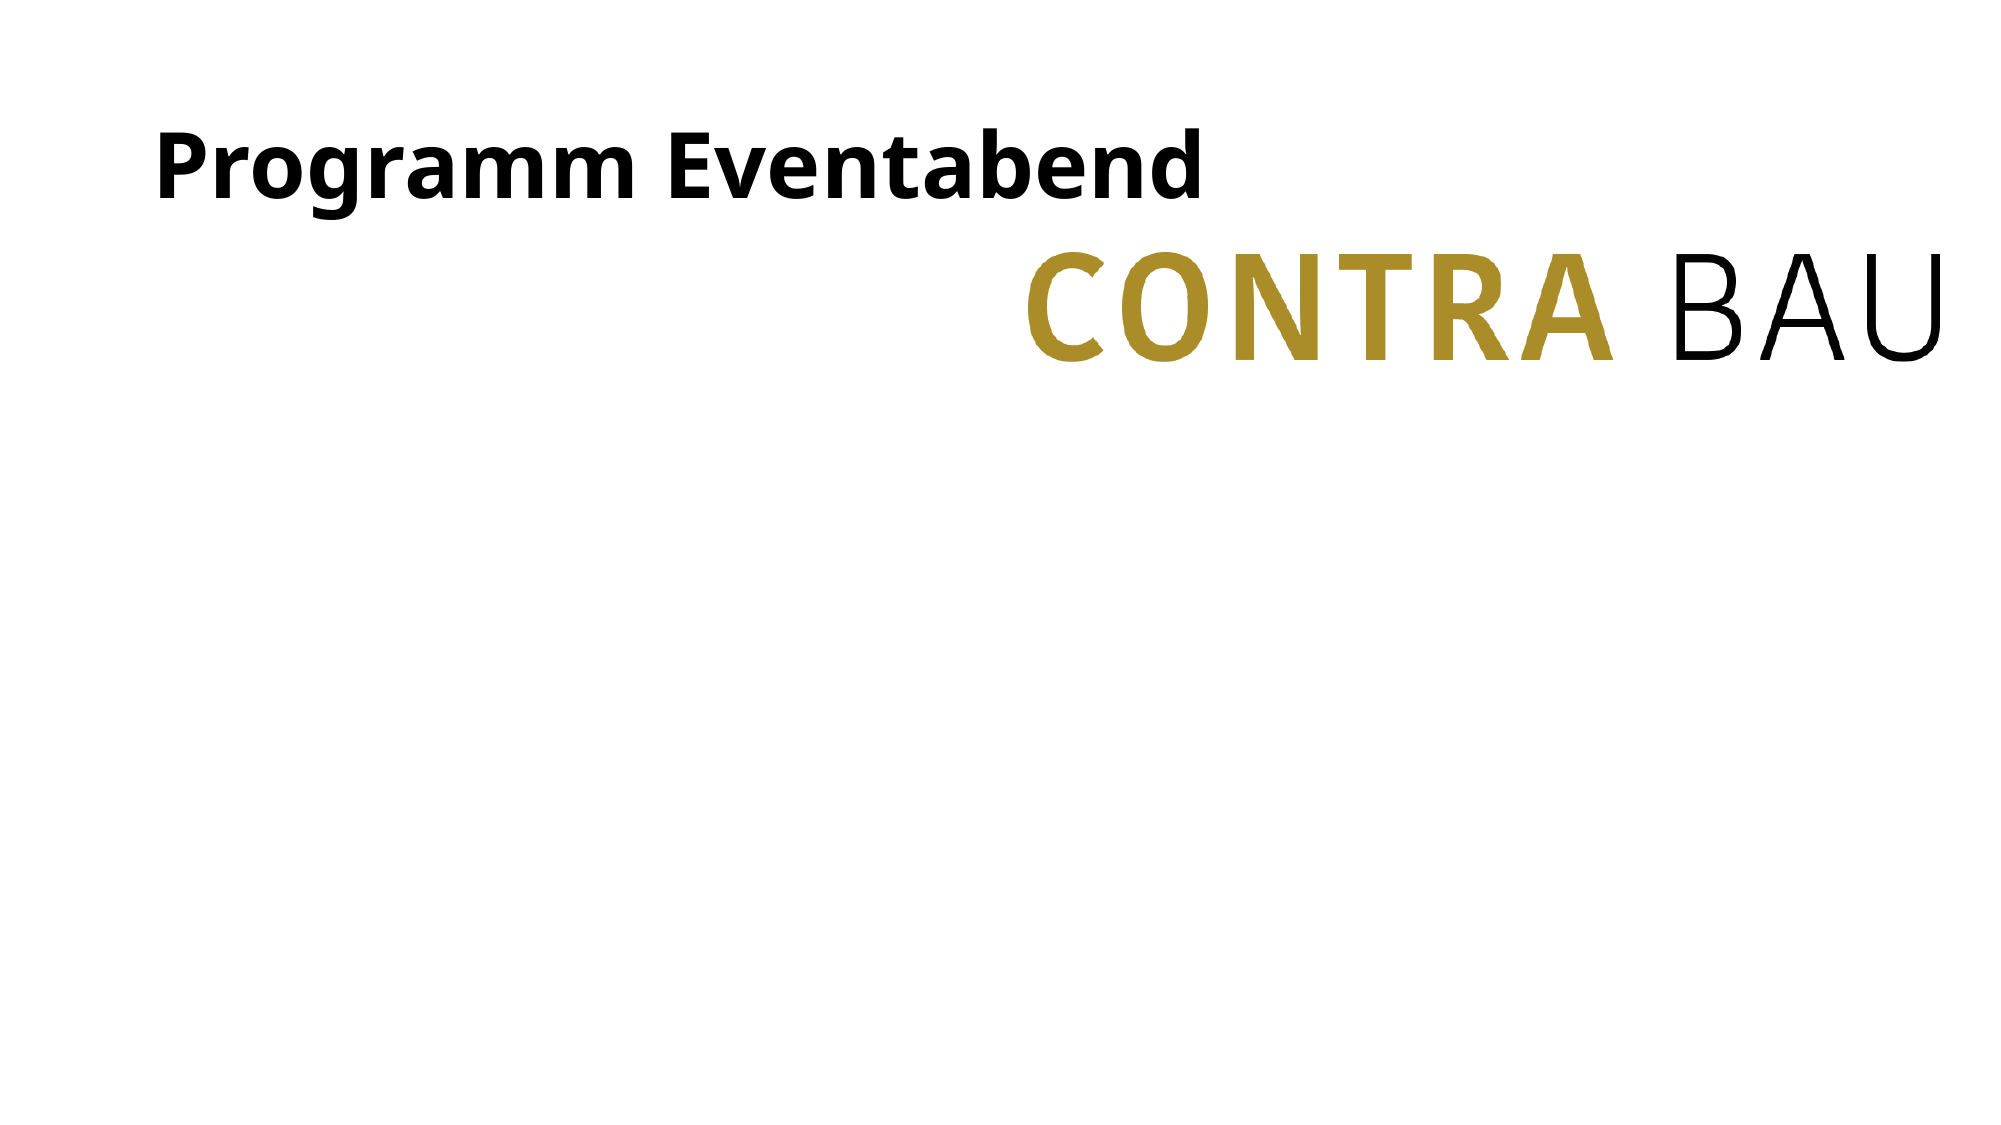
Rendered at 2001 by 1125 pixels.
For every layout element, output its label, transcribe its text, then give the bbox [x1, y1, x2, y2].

title Programm Eventabend [137, 59, 1863, 278]
picture [989, 158, 1980, 455]
